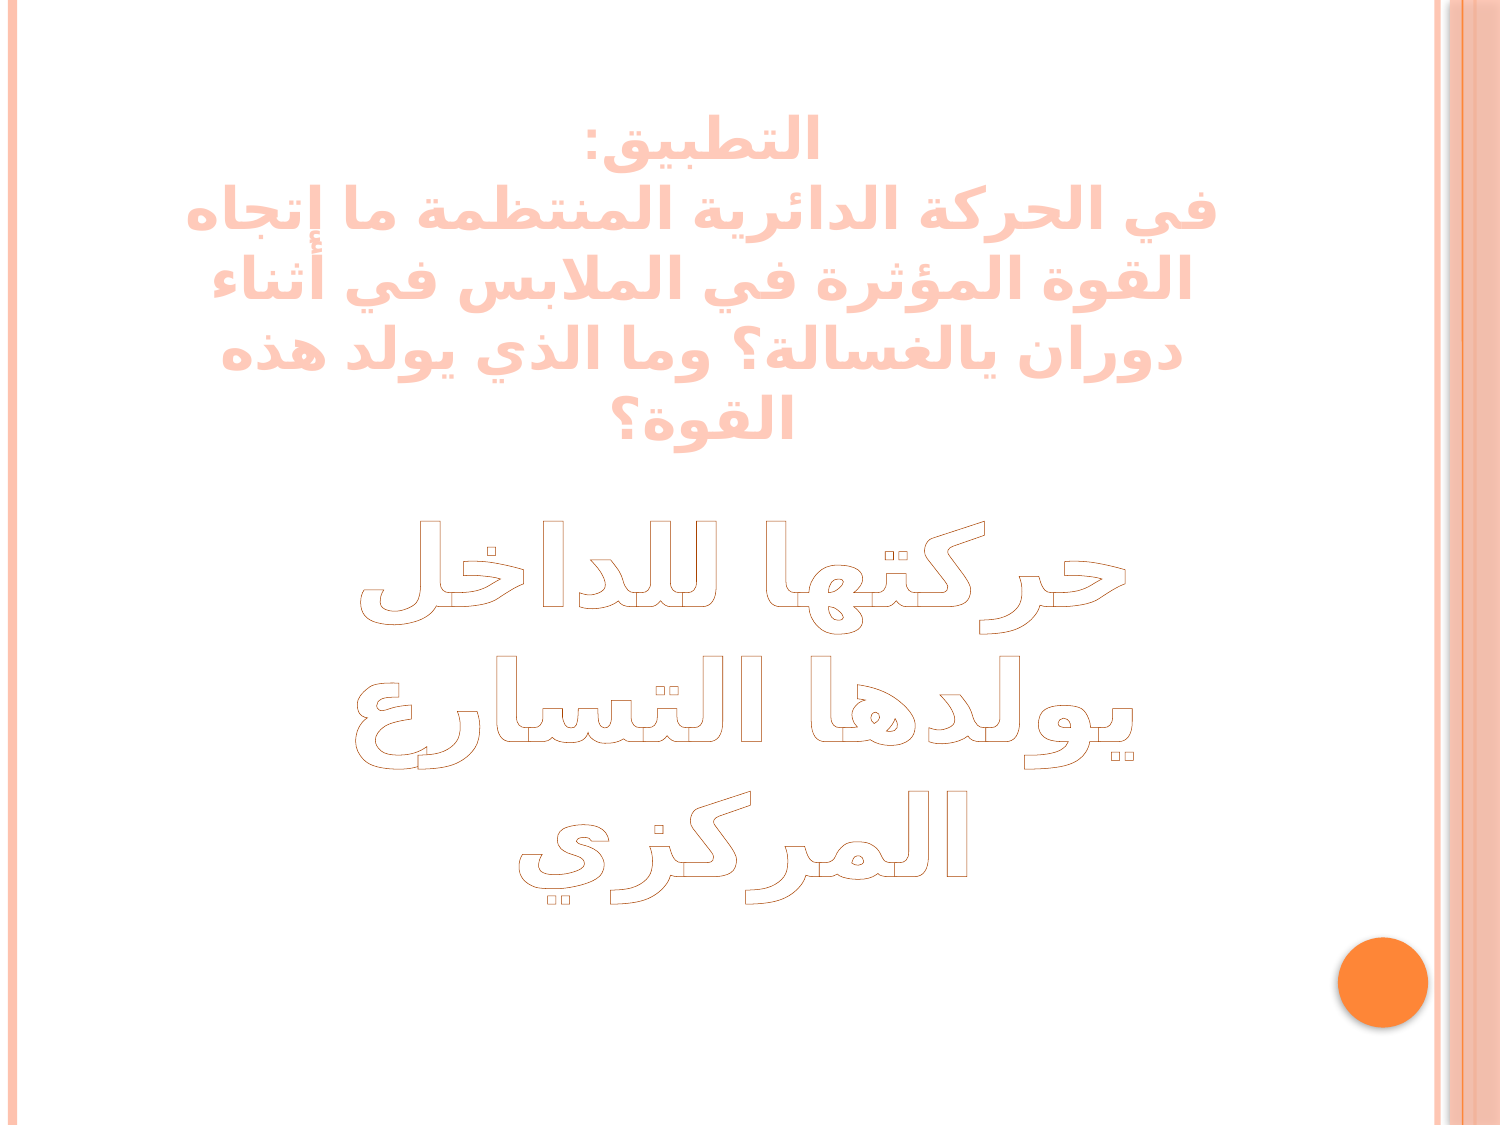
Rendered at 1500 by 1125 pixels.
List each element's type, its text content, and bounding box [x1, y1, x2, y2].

text_box حركتها للداخل يولدها التسارع المركزي [93, 486, 1395, 907]
text_box التطبيق: في الحركة الدائرية المنتظمة ما إتجاه القوة المؤثرة في الملابس في أثناء دوران يالغسالة؟ وما الذي يولد هذه القوة؟ [105, 93, 1301, 459]
